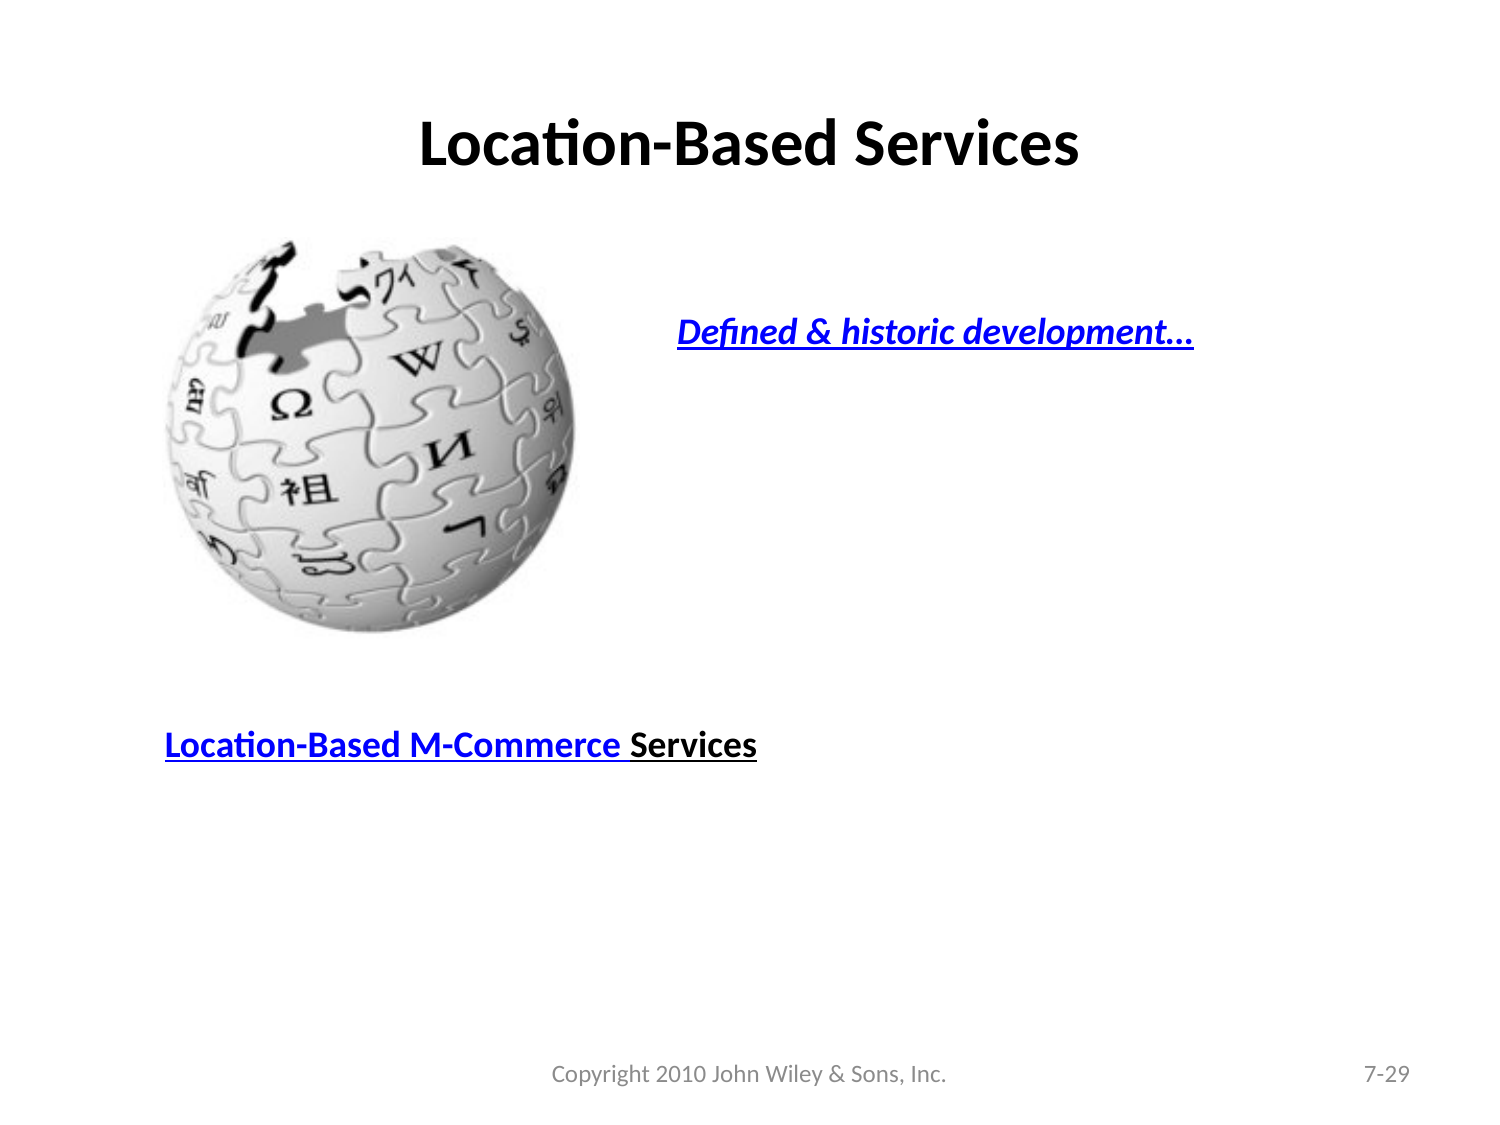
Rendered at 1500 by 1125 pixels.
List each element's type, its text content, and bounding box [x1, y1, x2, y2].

slide_number 7-29 [1074, 1042, 1425, 1103]
picture [162, 237, 580, 655]
footer Copyright 2010 John Wiley & Sons, Inc. [512, 1042, 988, 1103]
title Location-Based Services [75, 45, 1425, 233]
text_box Defined & historic development… [662, 299, 1250, 360]
text_box Location-Based M-Commerce Services [149, 712, 838, 818]
